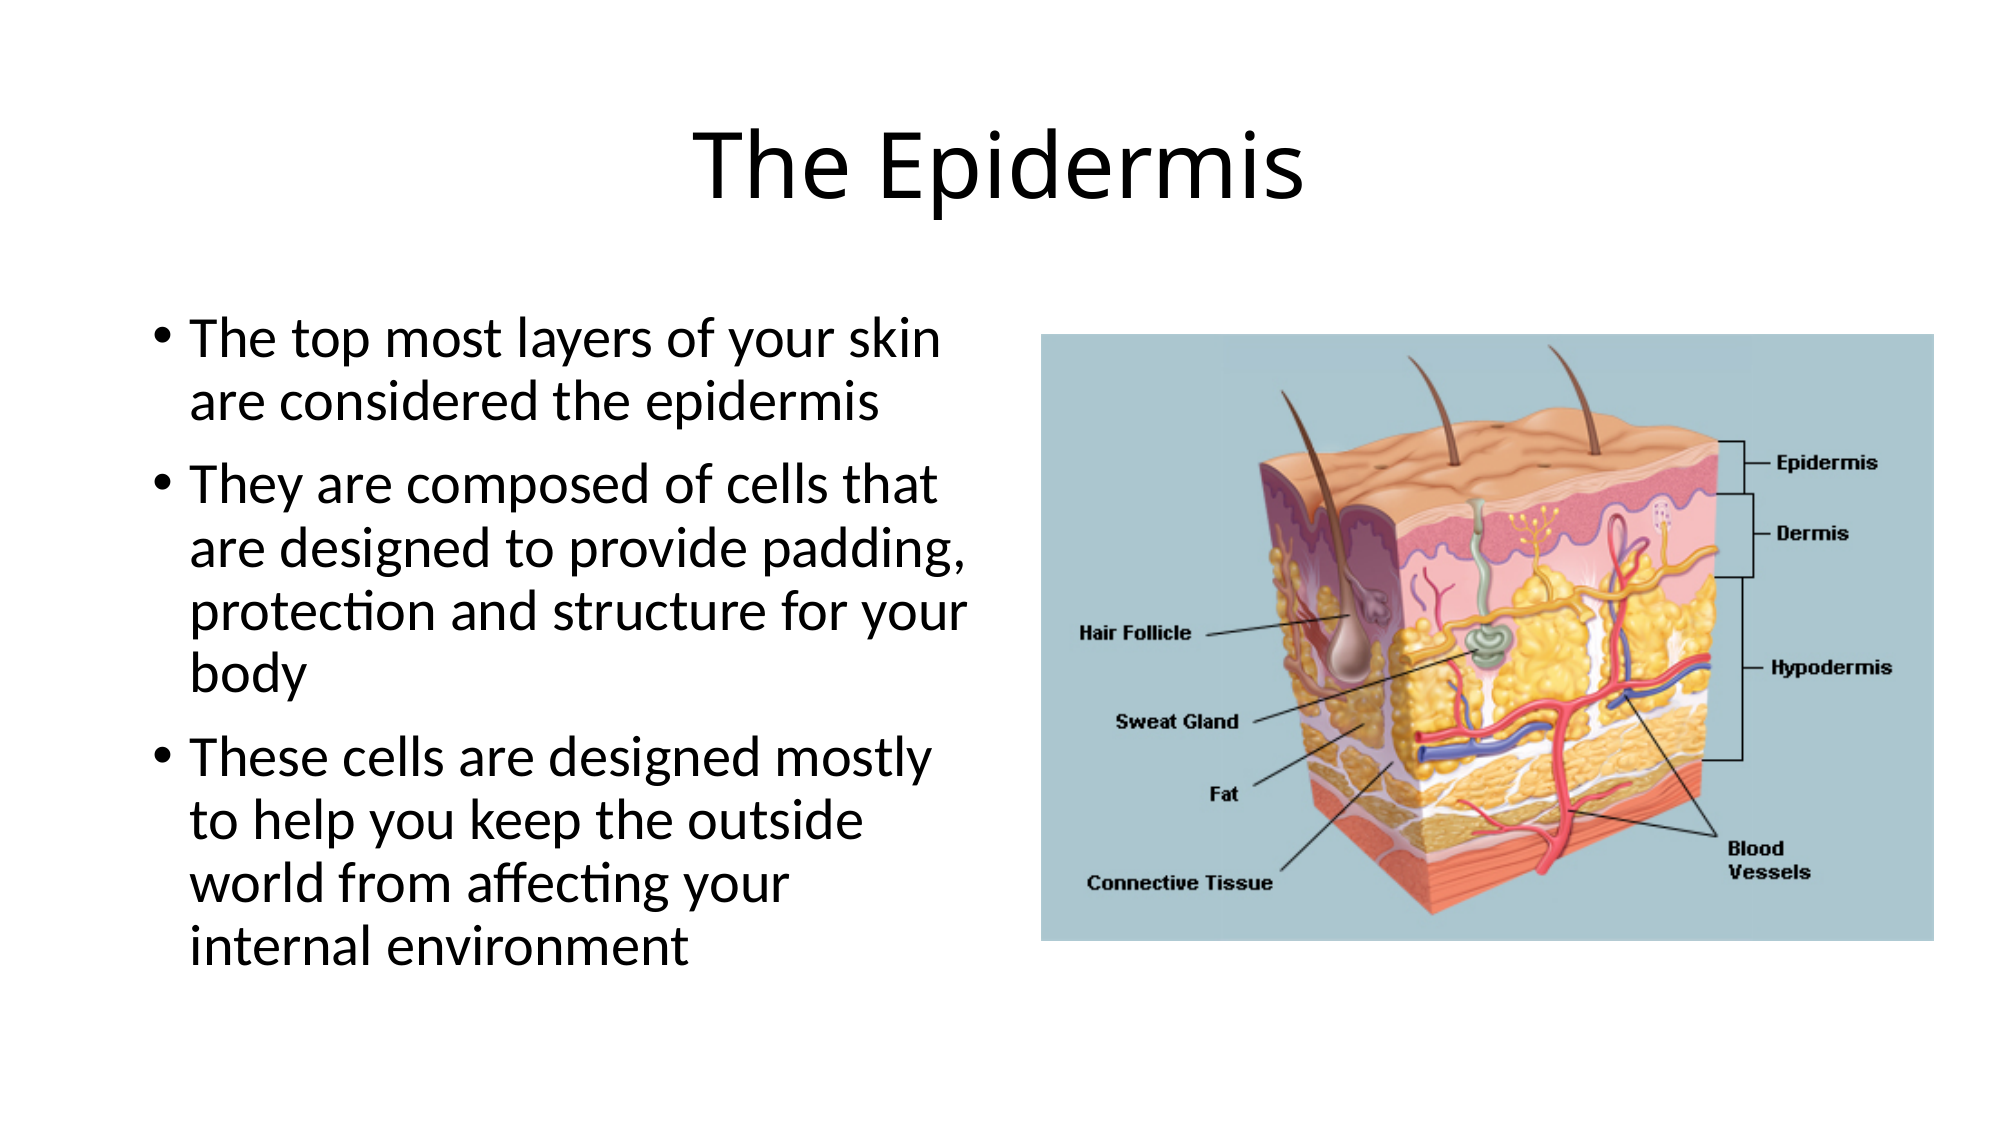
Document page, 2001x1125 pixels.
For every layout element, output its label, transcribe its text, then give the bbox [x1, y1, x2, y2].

picture [1041, 334, 1934, 942]
list The top most layers of your skin are considered the epidermis They are composed of cells that are designed to provide padding, protection and structure for your body These cells are designed mostly to help you keep the outside world from affecting your internal environment [137, 299, 988, 1014]
title The Epidermis [137, 59, 1863, 278]
